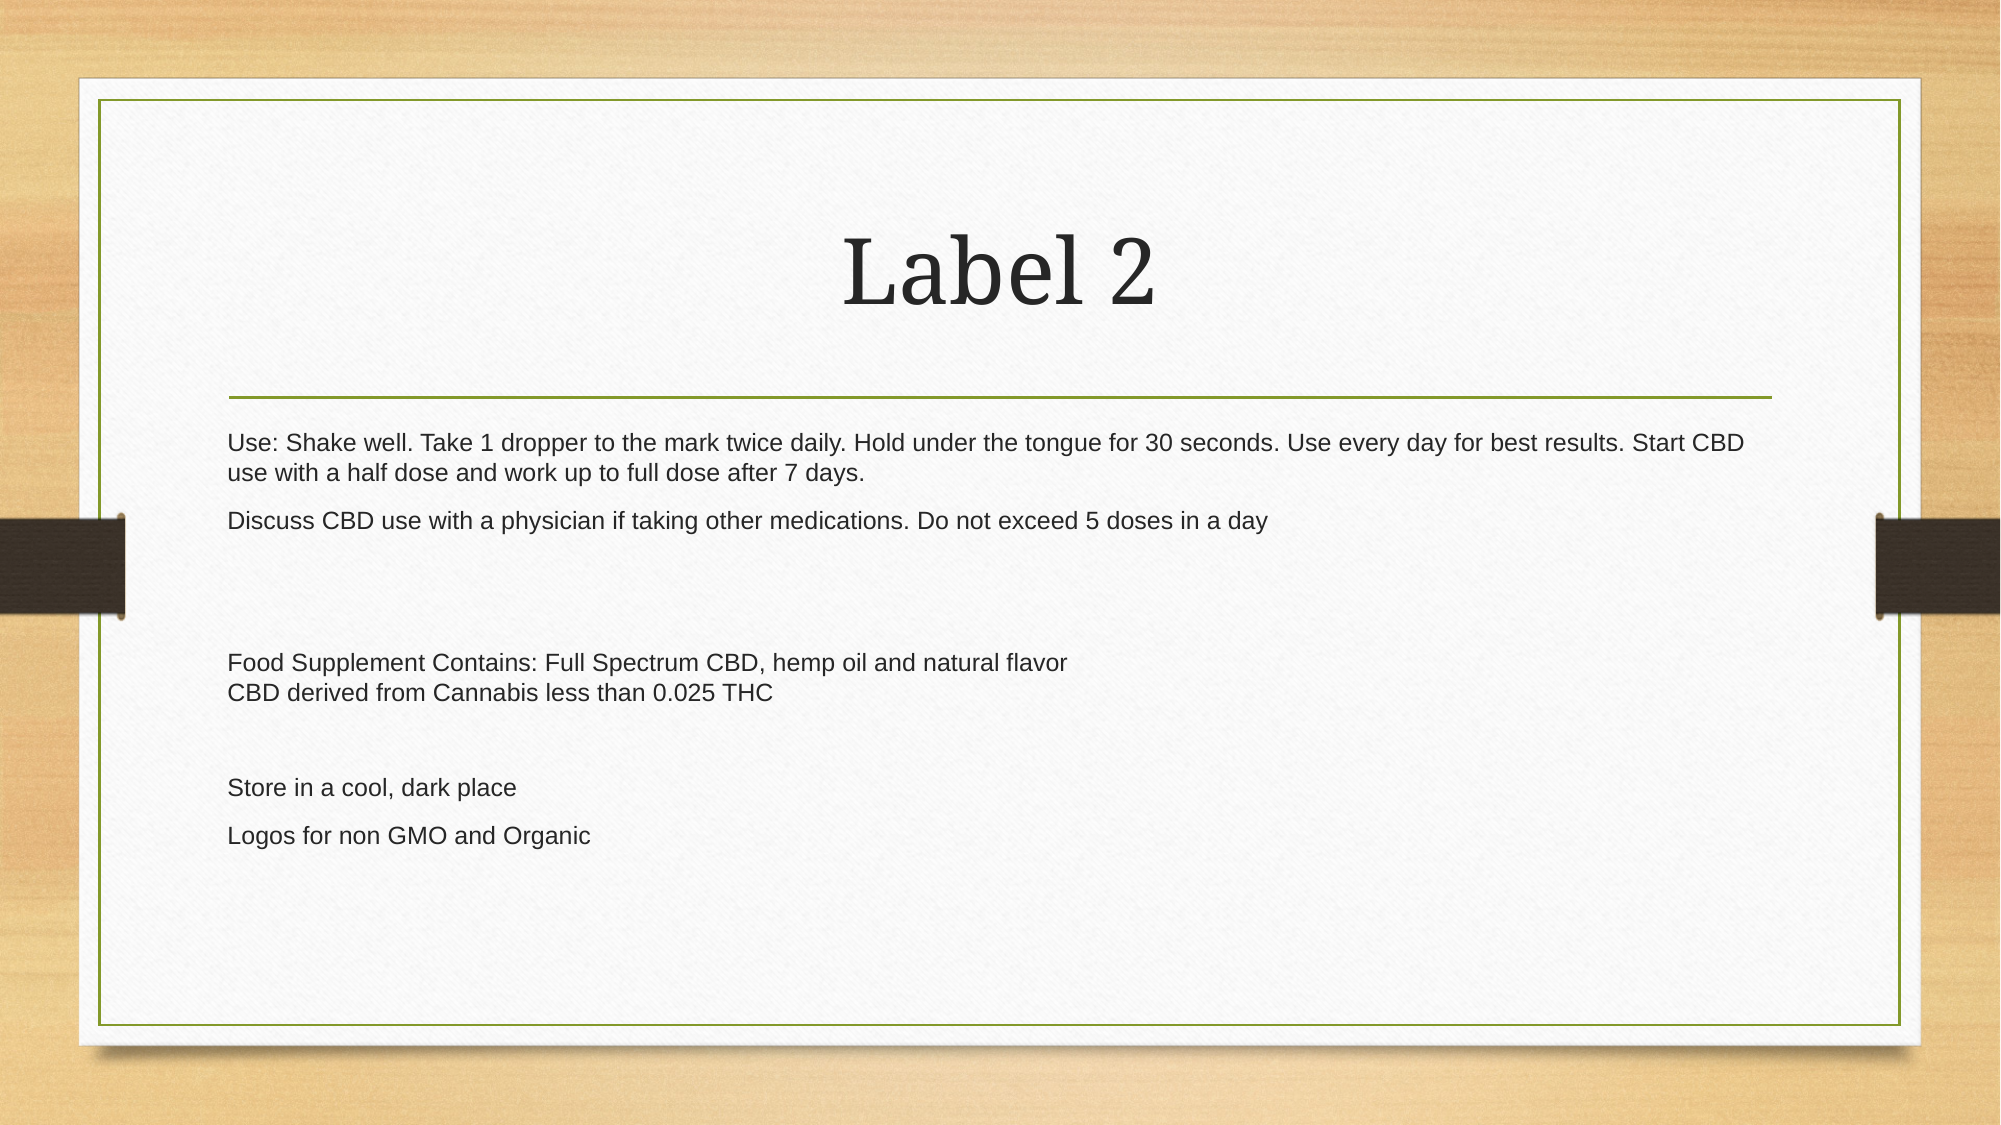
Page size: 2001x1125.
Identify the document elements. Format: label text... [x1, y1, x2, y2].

title Label 2 [212, 161, 1788, 375]
list Use: Shake well. Take 1 dropper to the mark twice daily. Hold under the tongue for 30 seconds. Use every day for best results. Start CBD use with a half dose and work up to full dose after 7 days. Discuss CBD use with a physician if taking other medications. Do not exceed 5 doses in a day Food Supplement Contains: Full Spectrum CBD, hemp oil and natural flavor CBD derived from Cannabis less than 0.025 THC Store in a cool, dark place Logos for non GMO and Organic [212, 419, 1788, 964]
picture [0, 0, 2001, 1125]
